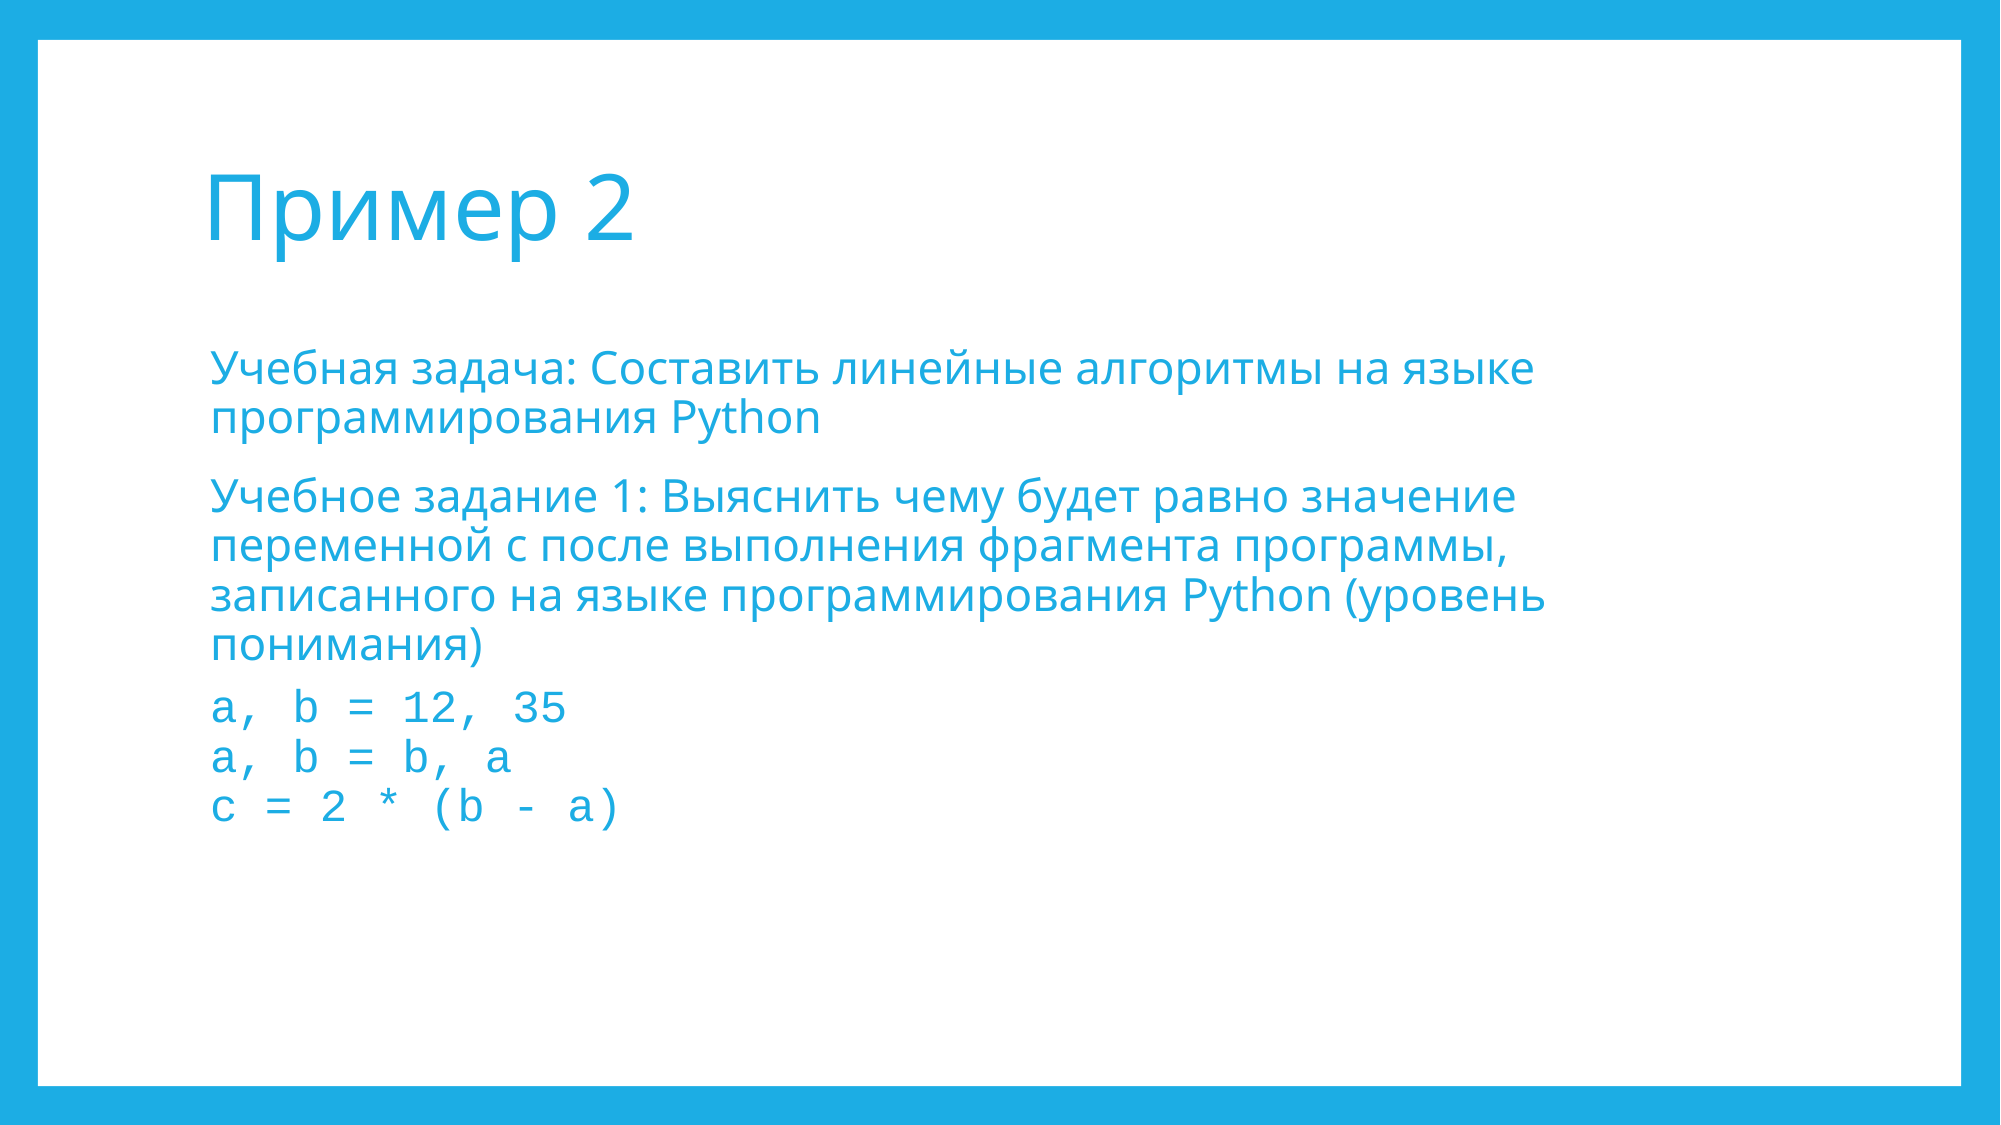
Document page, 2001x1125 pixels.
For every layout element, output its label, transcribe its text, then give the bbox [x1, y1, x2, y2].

list Учебная задача: Составить линейные алгоритмы на языке программирования Python Учебное задание 1: Выяснить чему будет равно значение переменной c после выполнения фрагмента программы, записанного на языке программирования Python (уровень понимания) a, b = 12, 35 a, b = b, a c = 2 * (b - a) [187, 337, 1808, 1000]
title Пример 2 [187, 99, 1808, 323]
